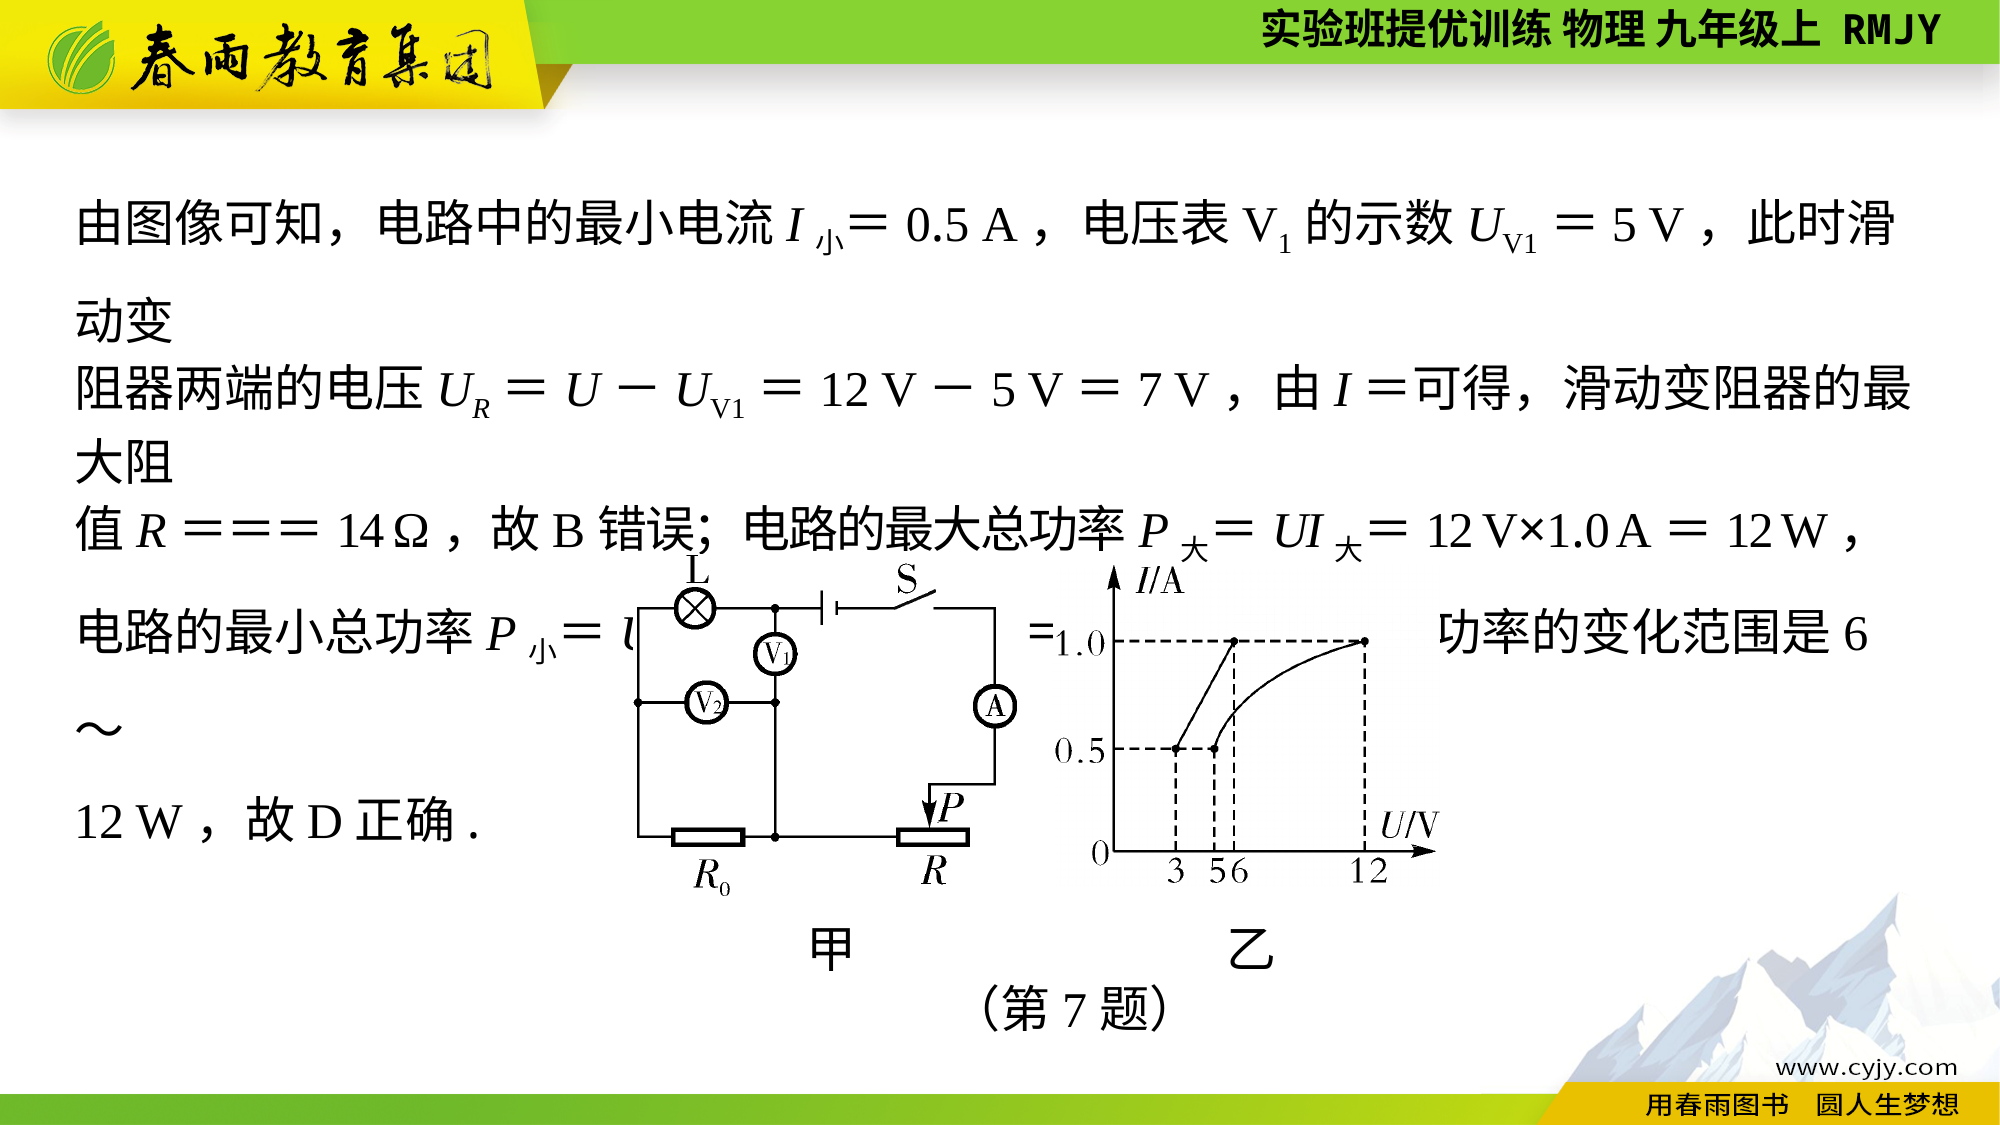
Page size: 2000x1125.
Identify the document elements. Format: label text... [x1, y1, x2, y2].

text_box 甲 乙 （第7题） [791, 880, 1358, 1045]
picture [0, 0, 2000, 1125]
